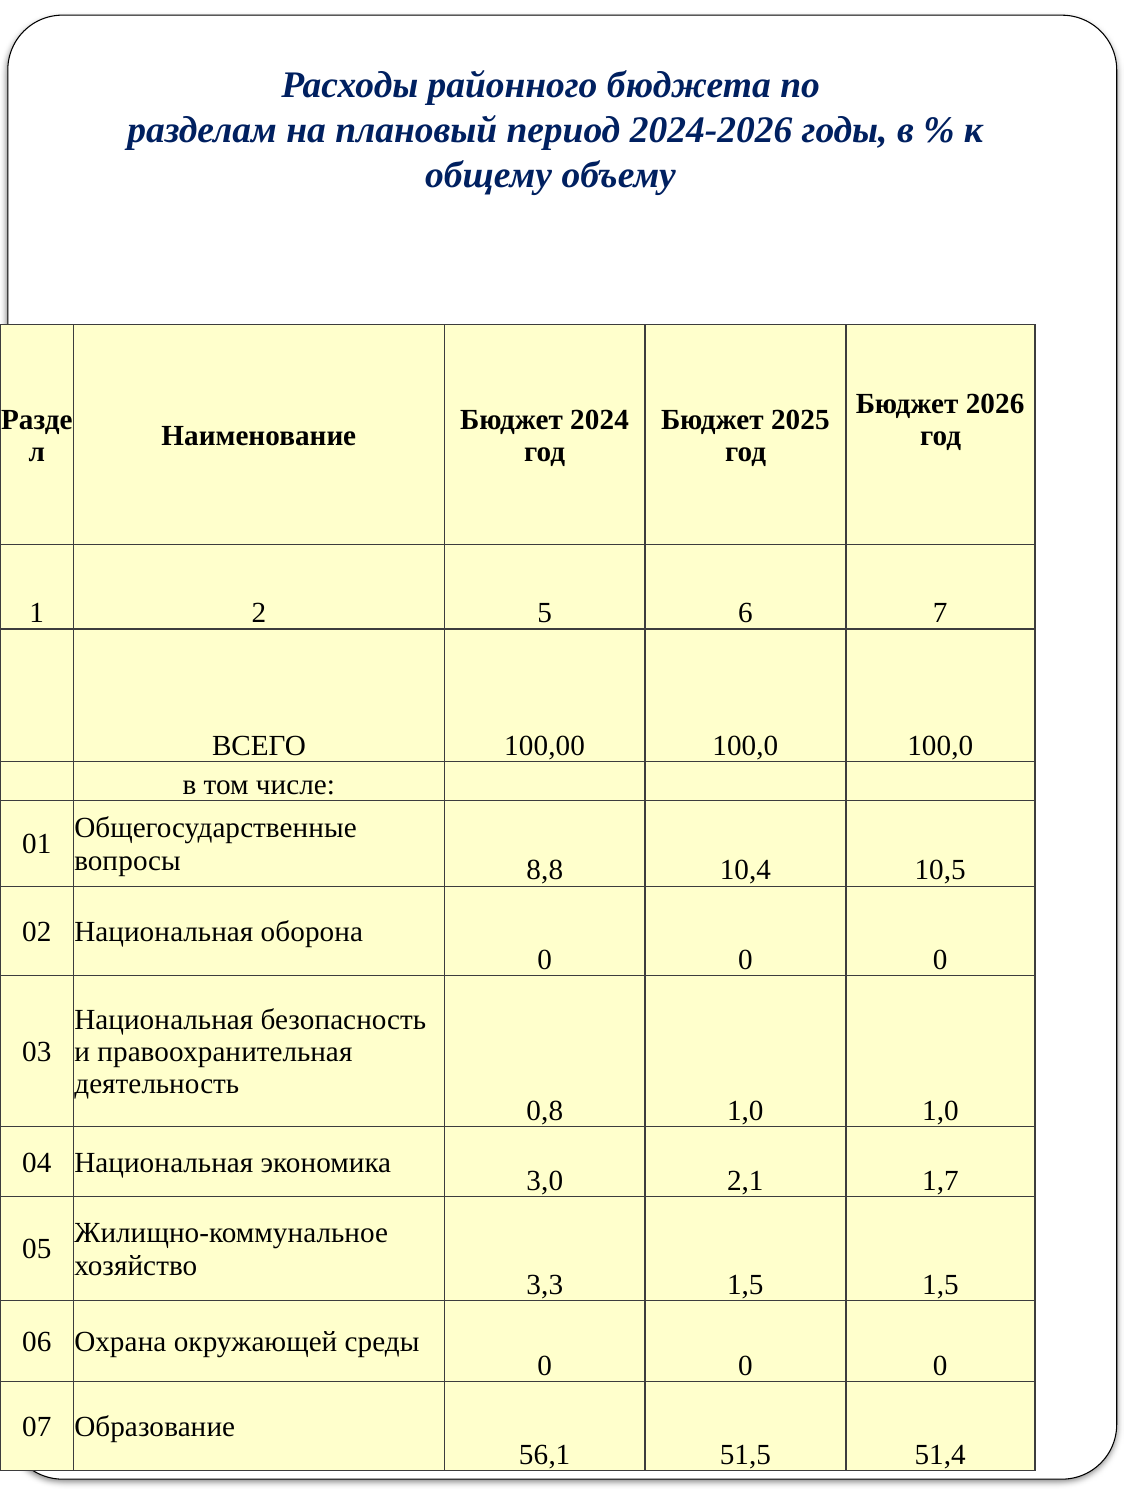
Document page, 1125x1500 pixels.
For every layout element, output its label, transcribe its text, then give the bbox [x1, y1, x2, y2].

table_cell 0 [646, 887, 845, 975]
table_header Бюджет 2026 год [847, 325, 1034, 544]
table_cell Образование [74, 1382, 444, 1470]
table_cell 5 [445, 545, 644, 628]
table_cell 1,7 [847, 1127, 1034, 1196]
table_cell 0 [847, 887, 1034, 975]
table_cell 01 [1, 801, 73, 886]
table_cell 0 [445, 887, 644, 975]
table_cell 1,5 [646, 1197, 845, 1300]
table_header Раздел [1, 325, 73, 544]
table_cell Общегосударственные вопросы [74, 801, 444, 886]
table_cell [646, 762, 845, 800]
text_box Расходы районного бюджета по разделам на плановый период 2024-2026 годы, в % к общему объему [42, 53, 1059, 203]
table_cell 3,0 [445, 1127, 644, 1196]
table_cell 2,1 [646, 1127, 845, 1196]
table_cell Охрана окружающей среды [74, 1301, 444, 1381]
table_cell в том числе: [74, 762, 444, 800]
table_cell 100,0 [646, 630, 845, 761]
table_cell [847, 762, 1034, 800]
table_cell 100,0 [847, 630, 1034, 761]
table_header Наименование [74, 325, 444, 544]
table_cell 10,5 [847, 801, 1034, 886]
table_cell 02 [1, 887, 73, 975]
table_cell 05 [1, 1197, 73, 1300]
table_cell 1,0 [646, 976, 845, 1126]
table_cell Национальная безопасность и правоохранительная деятельность [74, 976, 444, 1126]
table_cell 04 [1, 1127, 73, 1196]
table_header Бюджет 2024 год [445, 325, 644, 544]
table_cell 0,8 [445, 976, 644, 1126]
table_cell 56,1 [445, 1382, 644, 1470]
table_cell 8,8 [445, 801, 644, 886]
table_cell Национальная экономика [74, 1127, 444, 1196]
table_cell 100,00 [445, 630, 644, 761]
table_cell 1,0 [847, 976, 1034, 1126]
table_cell 0 [445, 1301, 644, 1381]
table_cell 1,5 [847, 1197, 1034, 1300]
table_cell 03 [1, 976, 73, 1126]
table_cell 06 [1, 1301, 73, 1381]
table_cell 0 [847, 1301, 1034, 1381]
table_cell [445, 762, 644, 800]
table_cell 10,4 [646, 801, 845, 886]
table_cell [1, 762, 73, 800]
table_cell Жилищно-коммунальное хозяйство [74, 1197, 444, 1300]
table_cell 2 [74, 545, 444, 628]
table_cell 3,3 [445, 1197, 644, 1300]
table_header Бюджет 2025 год [646, 325, 845, 544]
table_cell 0 [646, 1301, 845, 1381]
table_cell 6 [646, 545, 845, 628]
table_cell 1 [1, 545, 73, 628]
table_cell 07 [1, 1382, 73, 1470]
table_cell 7 [847, 545, 1034, 628]
table_cell 51,4 [847, 1382, 1034, 1470]
table_cell Национальная оборона [74, 887, 444, 975]
table_cell [1, 630, 73, 761]
table_cell ВСЕГО [74, 630, 444, 761]
table_cell 51,5 [646, 1382, 845, 1470]
